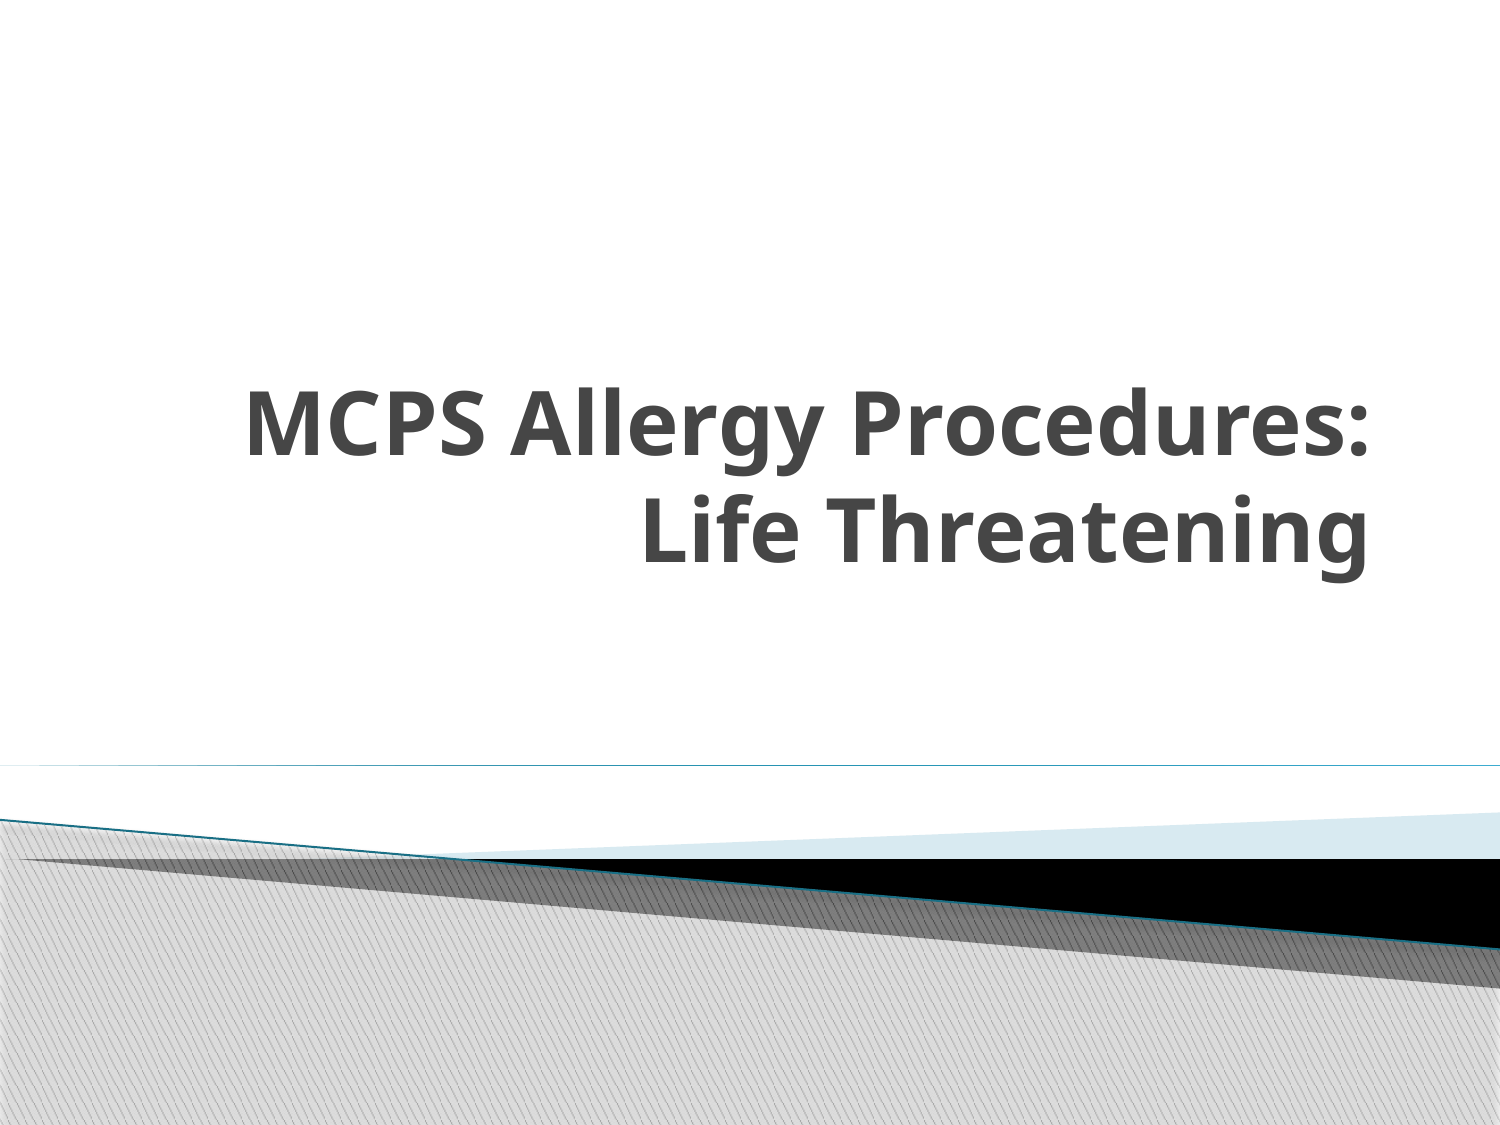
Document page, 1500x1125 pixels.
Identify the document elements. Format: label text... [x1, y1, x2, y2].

picture [5, 859, 1500, 989]
title MCPS Allergy Procedures: Life Threatening [112, 287, 1388, 588]
